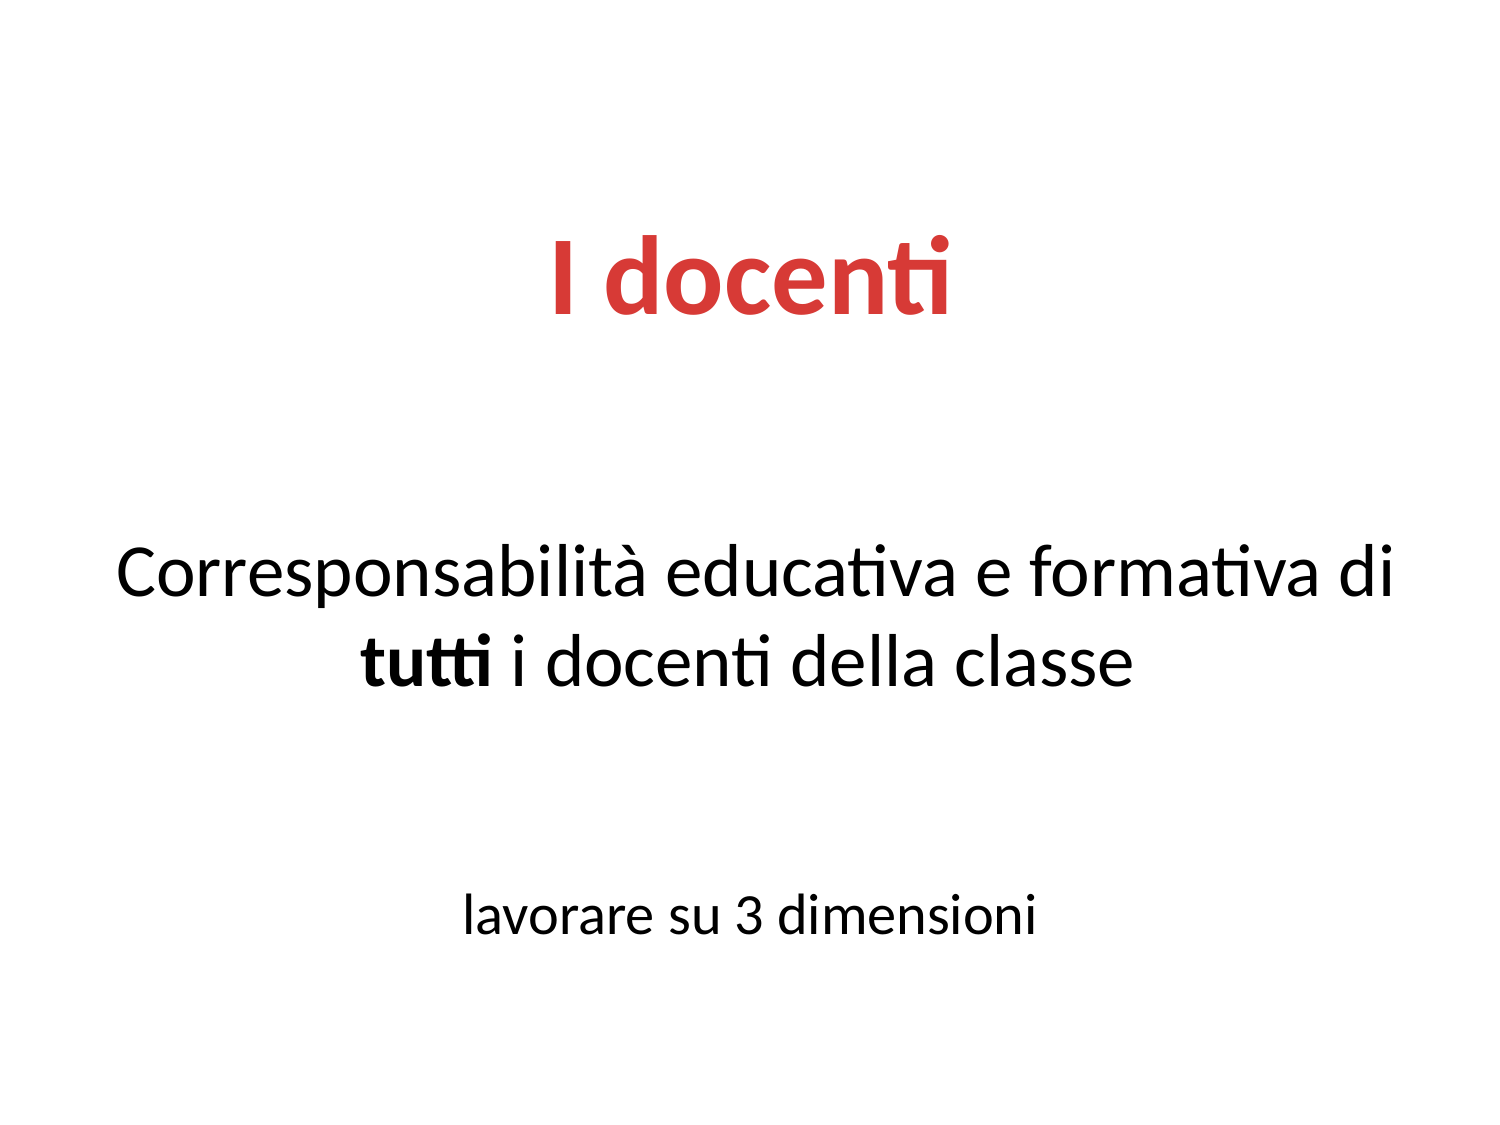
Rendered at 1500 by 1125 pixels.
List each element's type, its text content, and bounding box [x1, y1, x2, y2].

list Corresponsabilità educativa e formativa di tutti i docenti della classe lavorare su 3 dimensioni [88, 408, 1425, 1106]
title I docenti [76, 54, 1425, 350]
